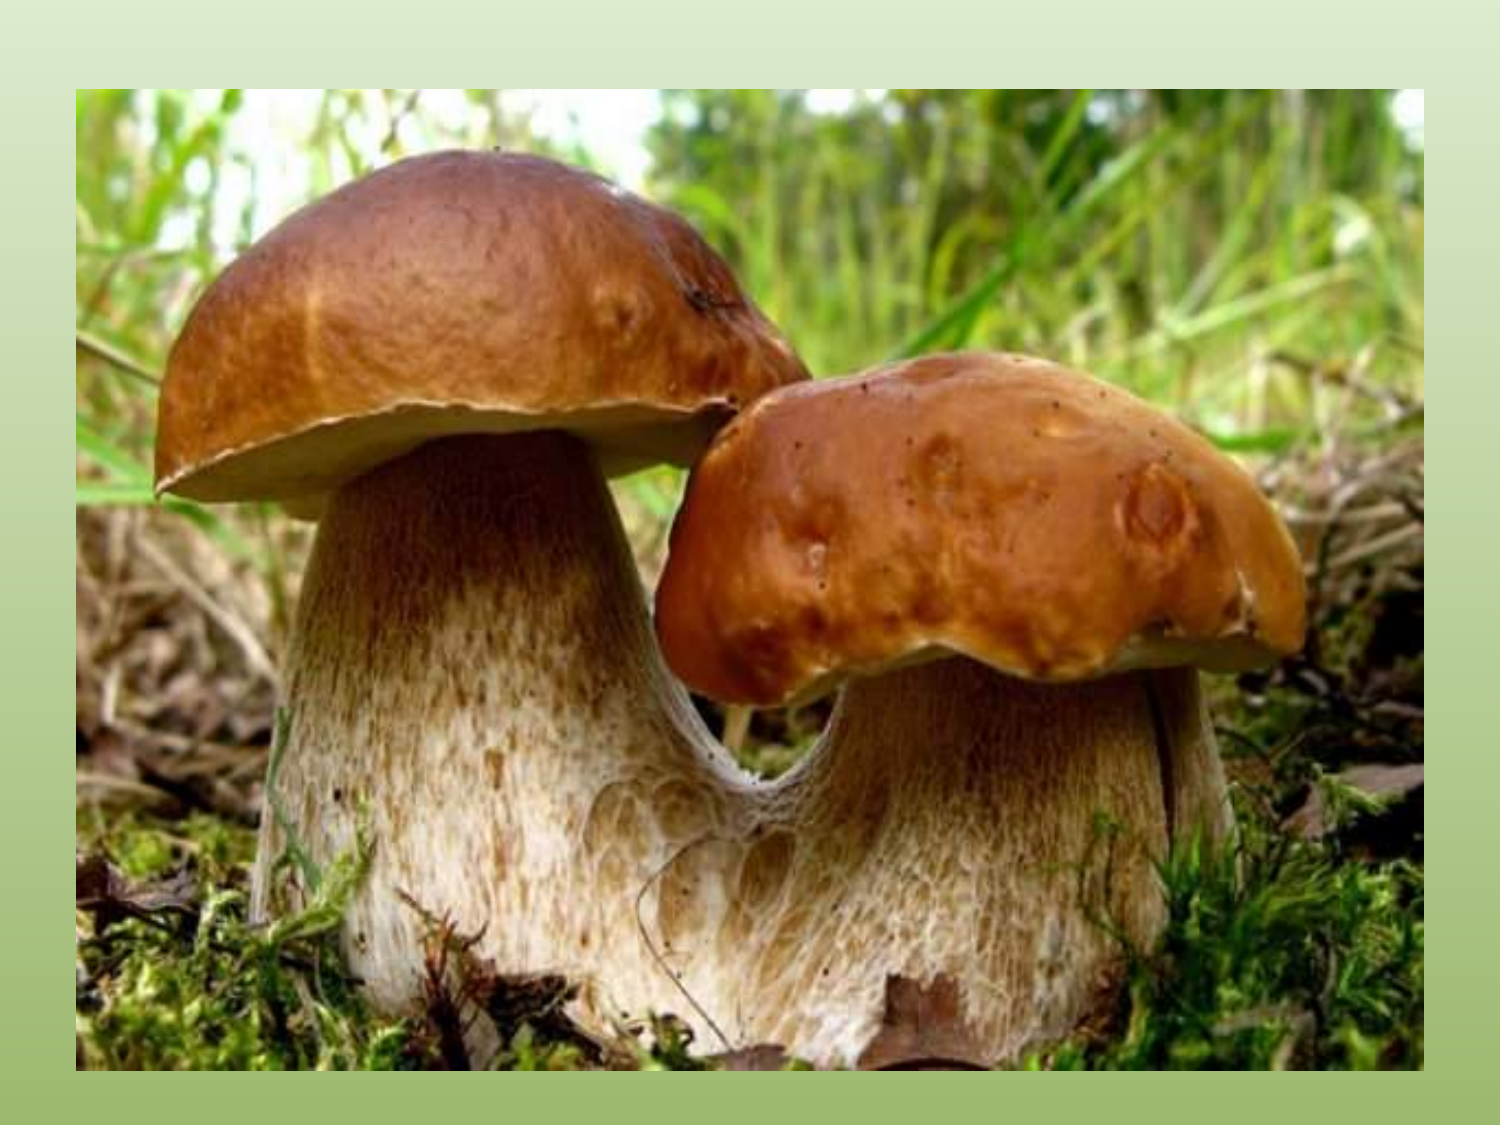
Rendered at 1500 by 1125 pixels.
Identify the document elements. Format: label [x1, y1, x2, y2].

picture [76, 89, 1424, 1071]
